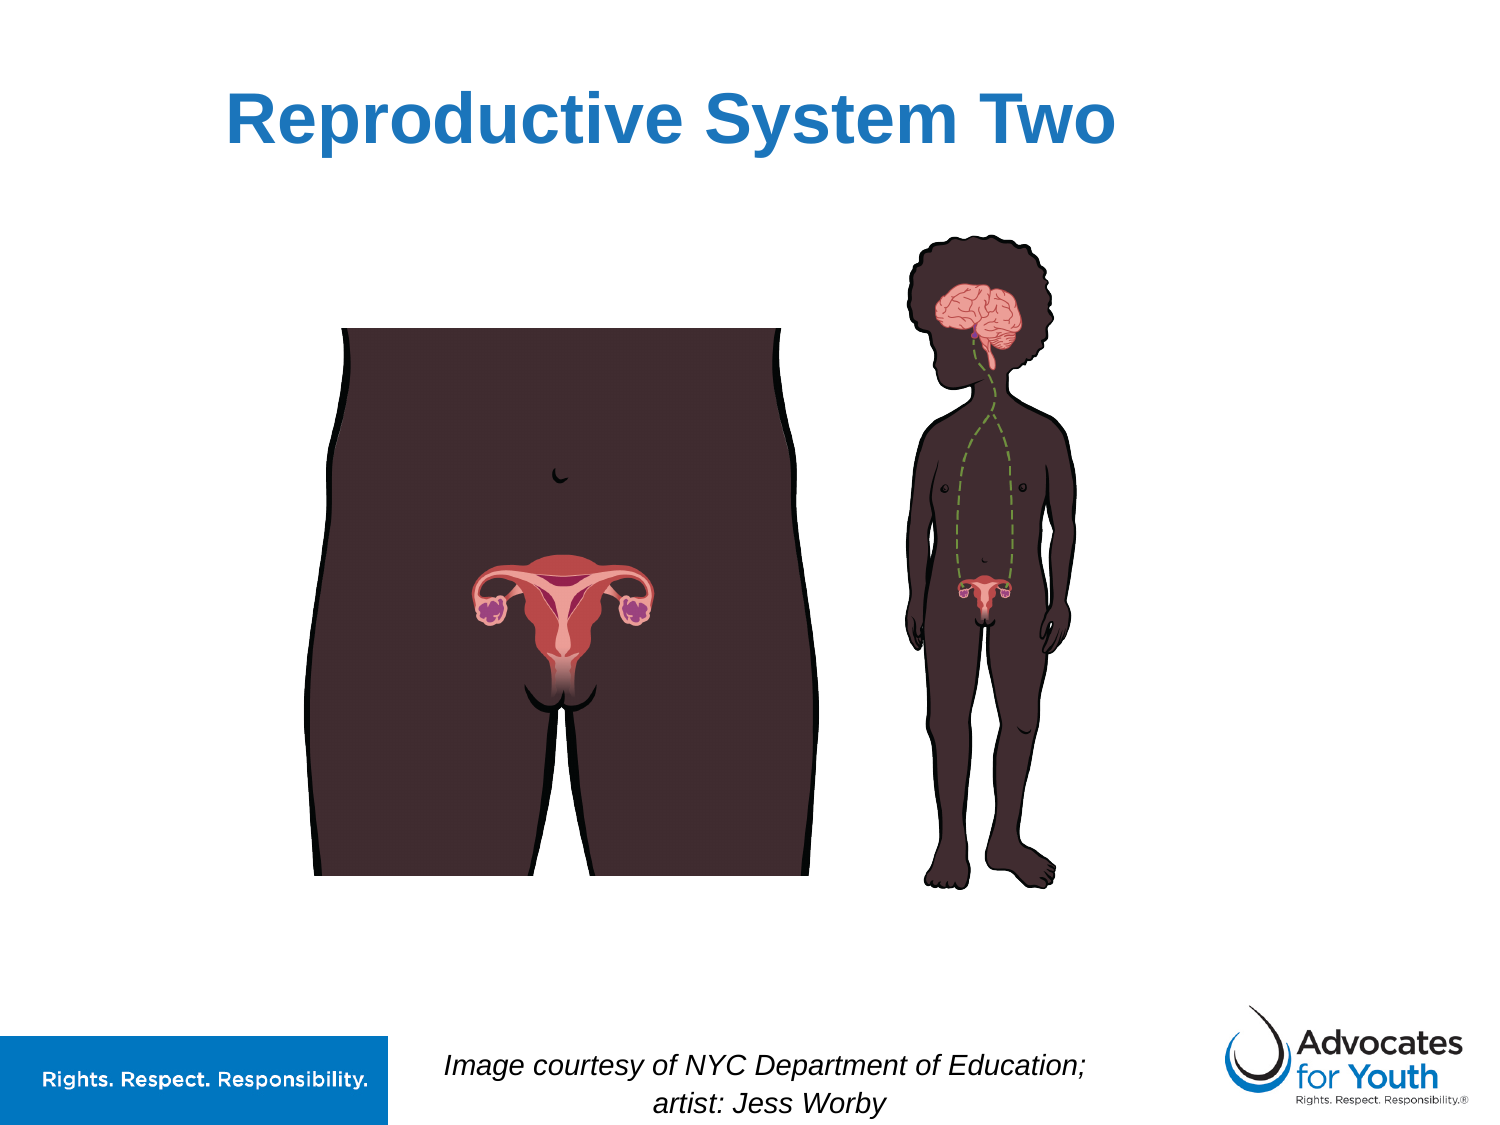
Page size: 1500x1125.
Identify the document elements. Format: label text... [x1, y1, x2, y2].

picture [0, 1036, 388, 1125]
picture [205, 140, 1312, 985]
picture [1199, 990, 1500, 1125]
title Reproductive System Two [144, 71, 1200, 260]
text_box Image courtesy of NYC Department of Education; artist: Jess Worby [394, 1036, 1145, 1125]
